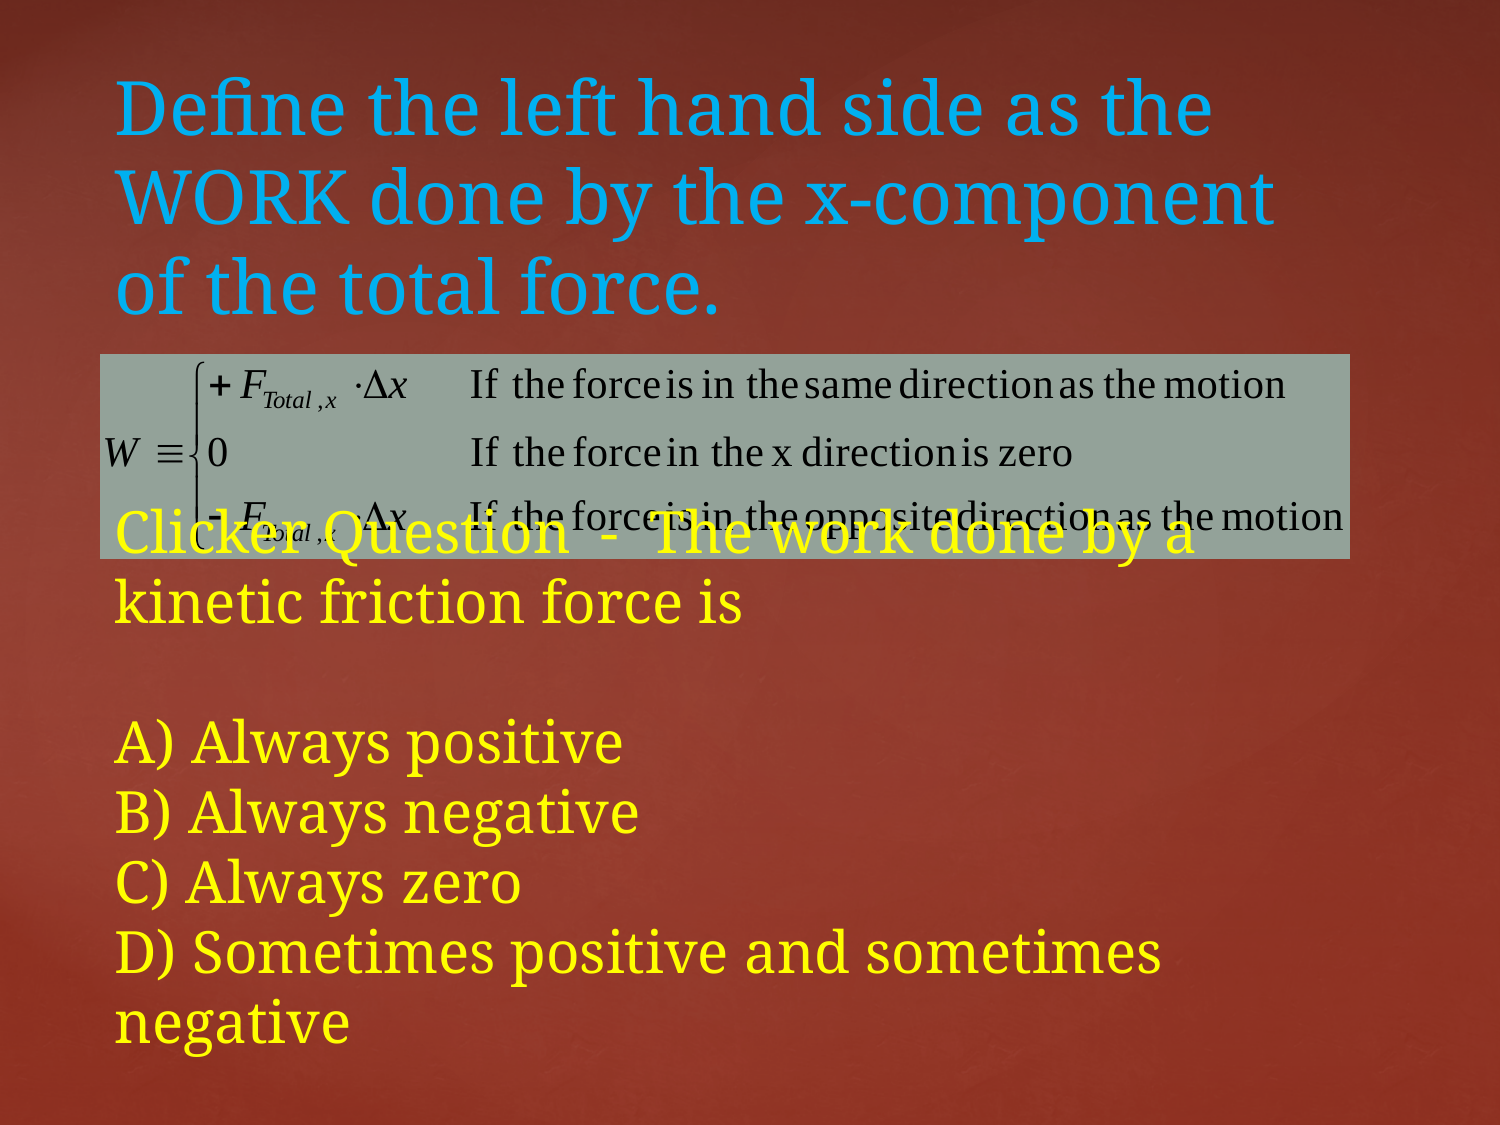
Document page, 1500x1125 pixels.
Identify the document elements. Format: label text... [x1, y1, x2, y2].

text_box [99, 352, 1351, 560]
title Define the left hand side as the WORK done by the x-component of the total force. [99, 62, 1338, 338]
text_box Clicker Question - The work done by a kinetic friction force is A) Always positive B) Always negative C) Always zero D) Sometimes positive and sometimes negative [99, 575, 1338, 1063]
